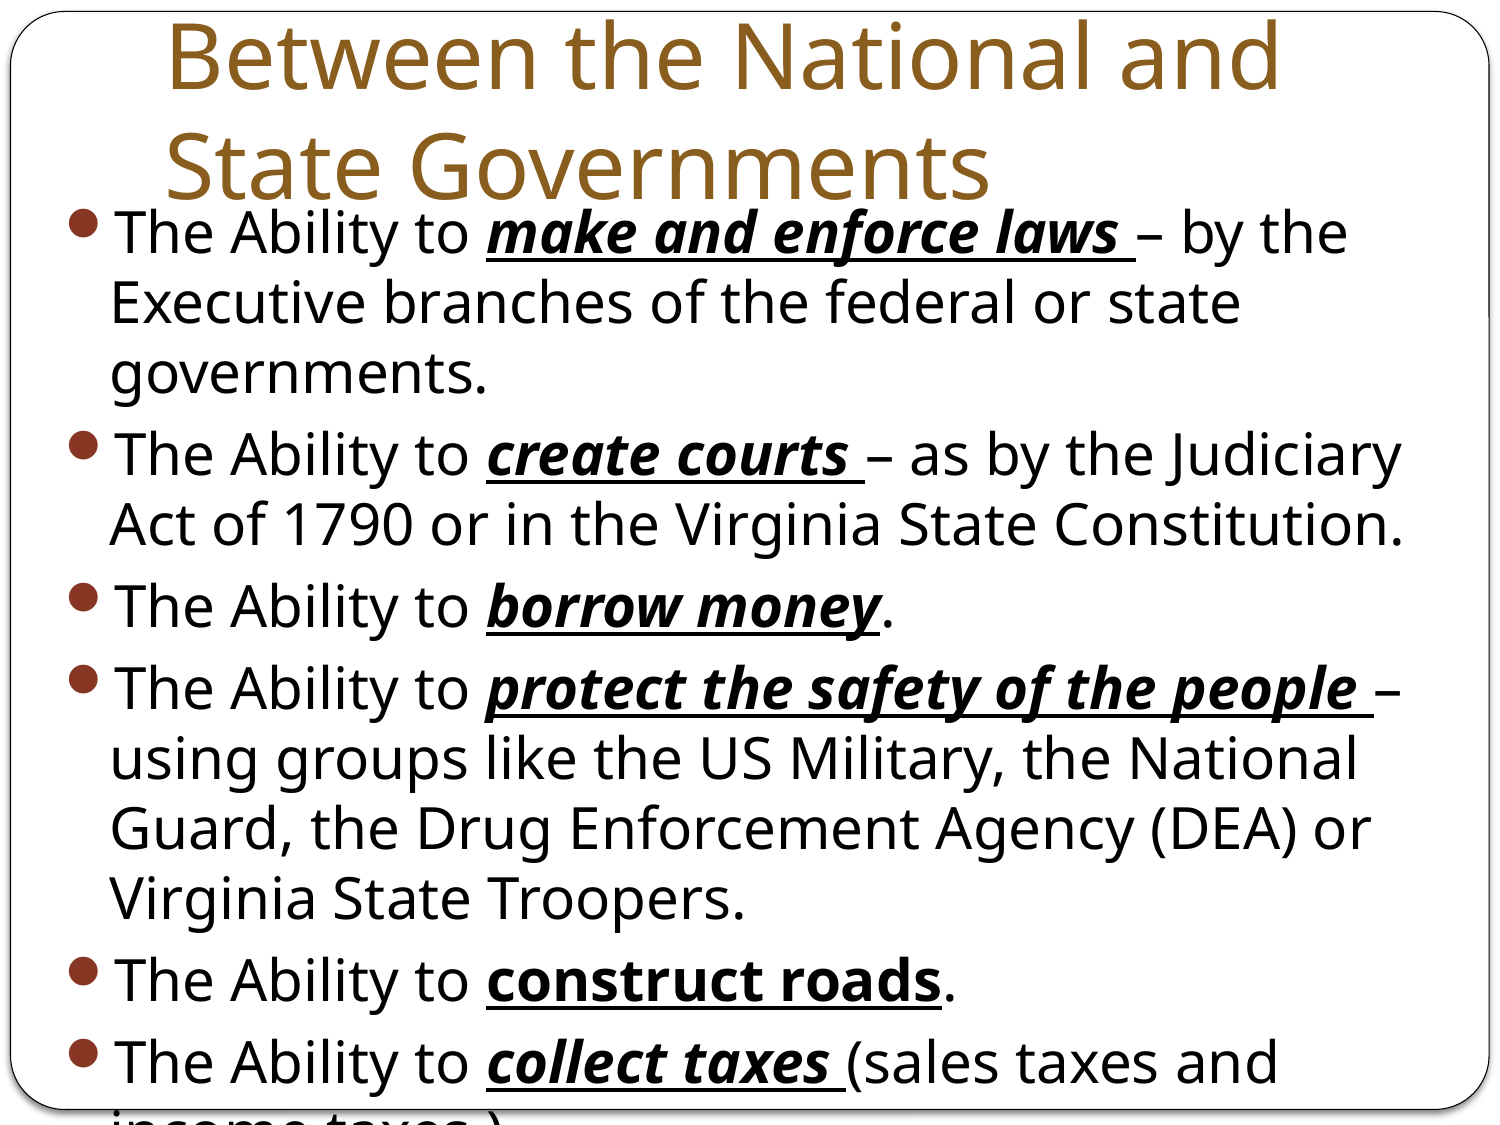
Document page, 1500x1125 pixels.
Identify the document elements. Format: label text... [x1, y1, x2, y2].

title Concurrent Powers – Shared Between the National and State Governments [150, 87, 1425, 187]
list The Ability to make and enforce laws – by the Executive branches of the federal or state governments. The Ability to create courts – as by the Judiciary Act of 1790 or in the Virginia State Constitution. The Ability to borrow money. The Ability to protect the safety of the people – using groups like the US Military, the National Guard, the Drug Enforcement Agency (DEA) or Virginia State Troopers. The Ability to construct roads. The Ability to collect taxes (sales taxes and income taxes.) Regulation of banks. The establishment of welfare programs for the public good. [50, 187, 1475, 988]
